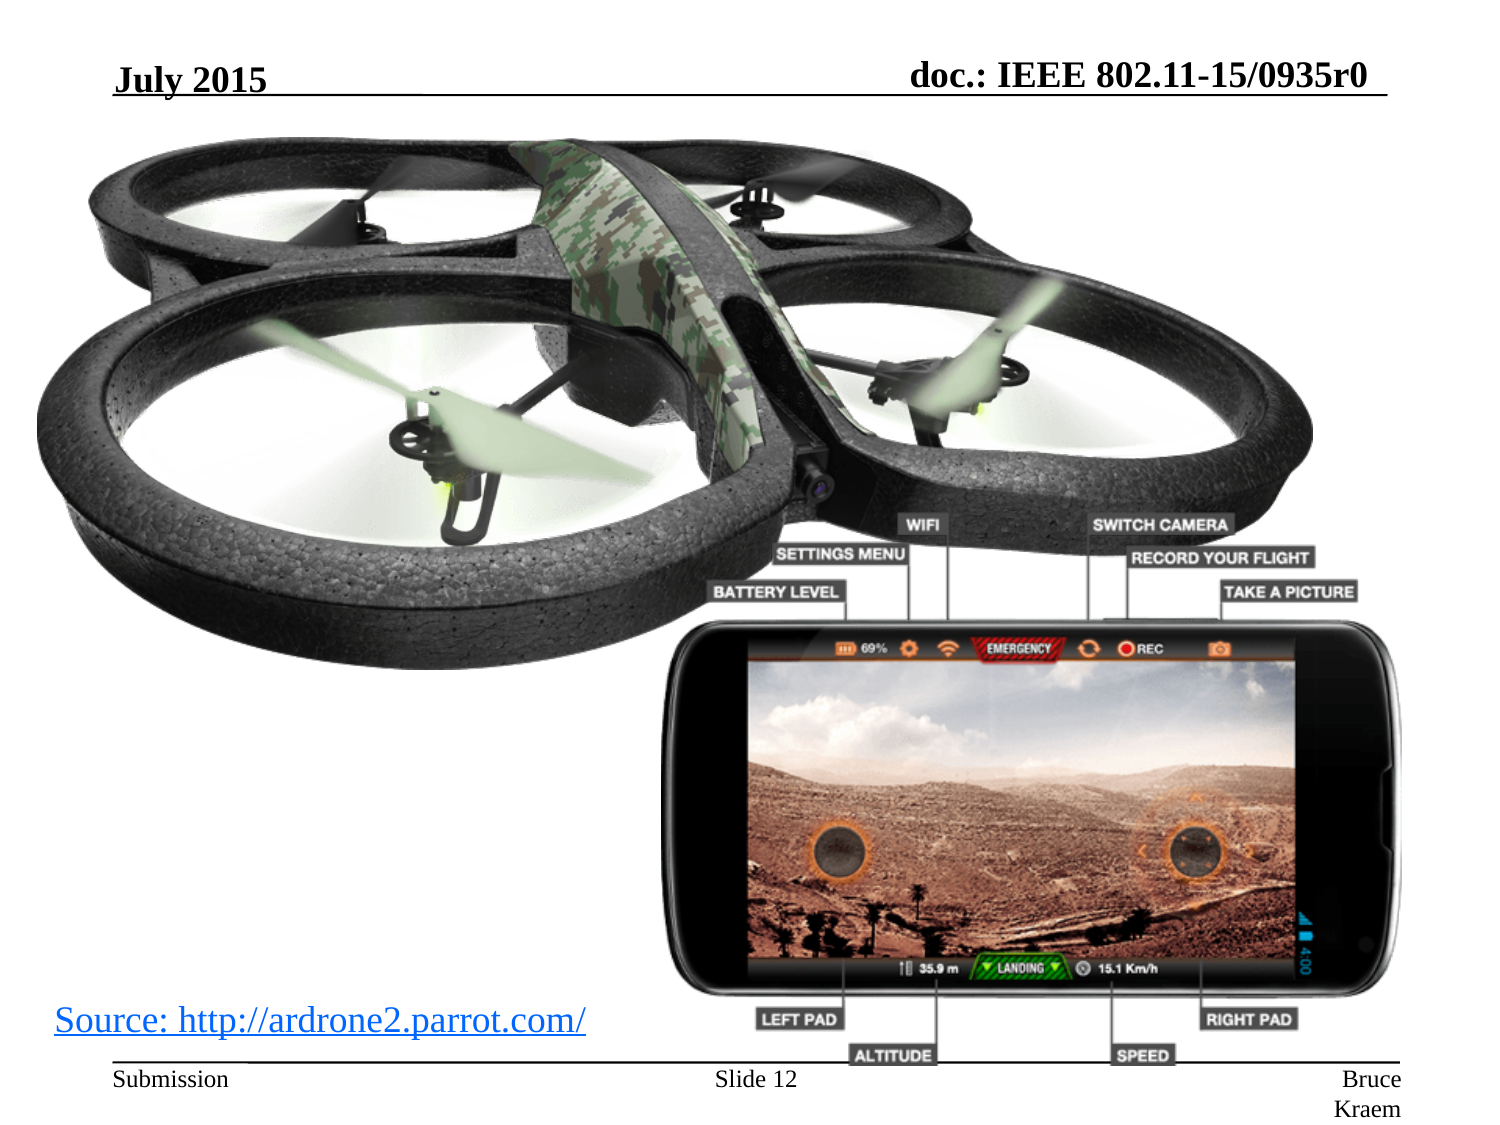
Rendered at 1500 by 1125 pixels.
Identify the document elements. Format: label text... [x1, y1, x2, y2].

text_box Source: http://ardrone2.parrot.com/ [39, 987, 602, 1048]
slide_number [114, 54, 335, 100]
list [37, 137, 1313, 670]
footer Bruce Kraemer, Marvell [1325, 1073, 1402, 1093]
slide_number Slide 12 [712, 1074, 800, 1093]
picture [660, 512, 1402, 1066]
